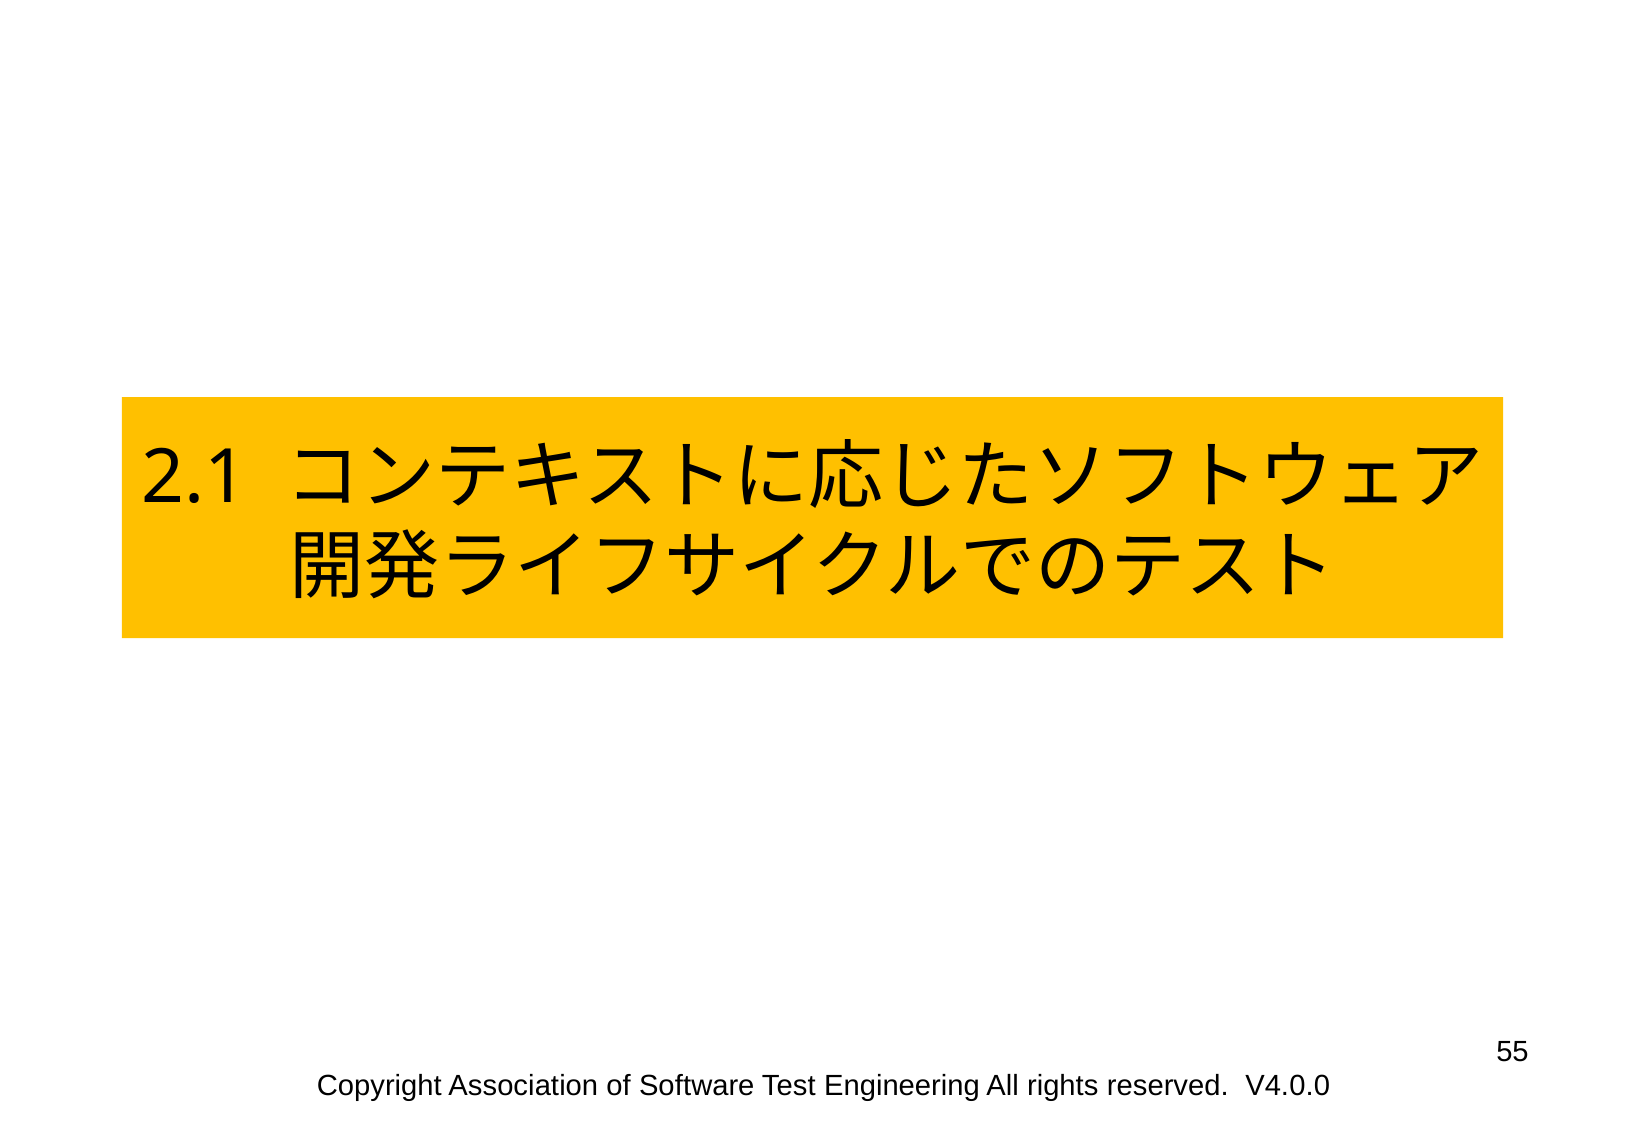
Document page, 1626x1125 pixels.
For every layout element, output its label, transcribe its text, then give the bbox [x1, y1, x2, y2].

slide_number ‹#› [1164, 1024, 1544, 1103]
footer Copyright Association of Software Test Engineering All rights reserved. V4.0.0 [233, 1058, 1164, 1103]
text_box 2.1 コンテキストに応じたソフトウェア開発ライフサイクルでのテスト [121, 397, 1504, 639]
